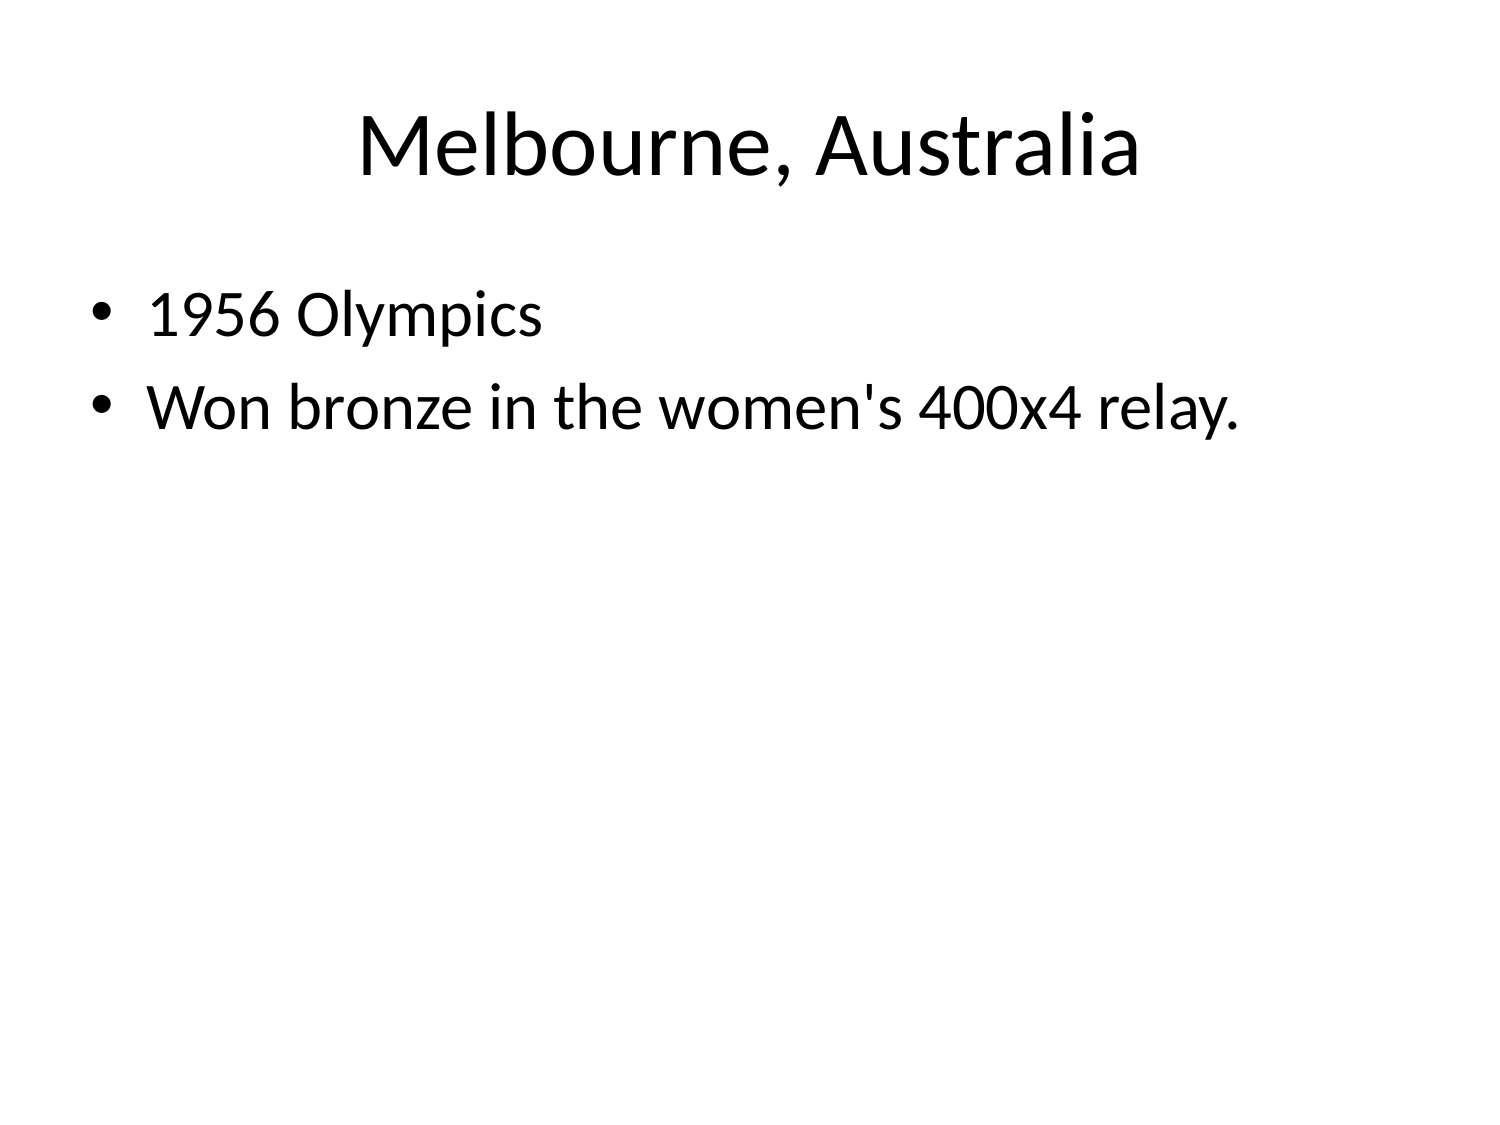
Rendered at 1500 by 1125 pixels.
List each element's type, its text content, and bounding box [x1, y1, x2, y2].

list 1956 Olympics Won bronze in the women's 400x4 relay. [75, 262, 1425, 1005]
title Melbourne, Australia [75, 45, 1425, 233]
